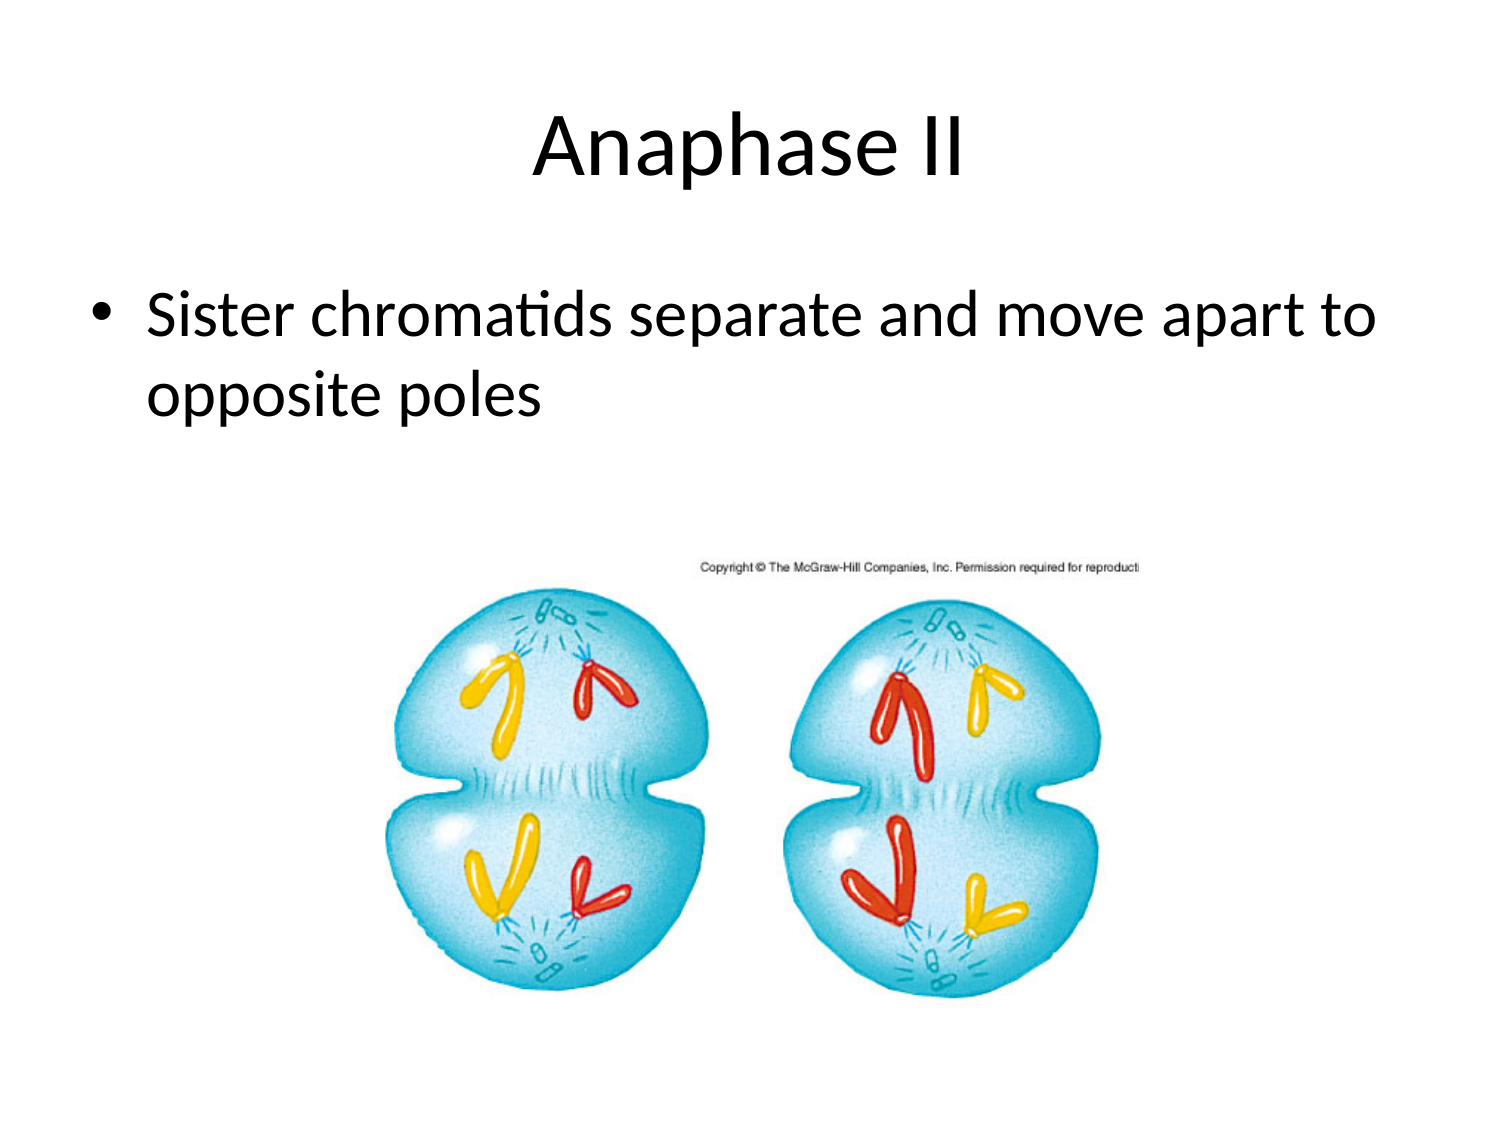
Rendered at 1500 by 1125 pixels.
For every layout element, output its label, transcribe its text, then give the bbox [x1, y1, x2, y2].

title Anaphase II [75, 45, 1425, 233]
list Sister chromatids separate and move apart to opposite poles [75, 262, 1425, 1005]
picture [362, 556, 1139, 1022]
